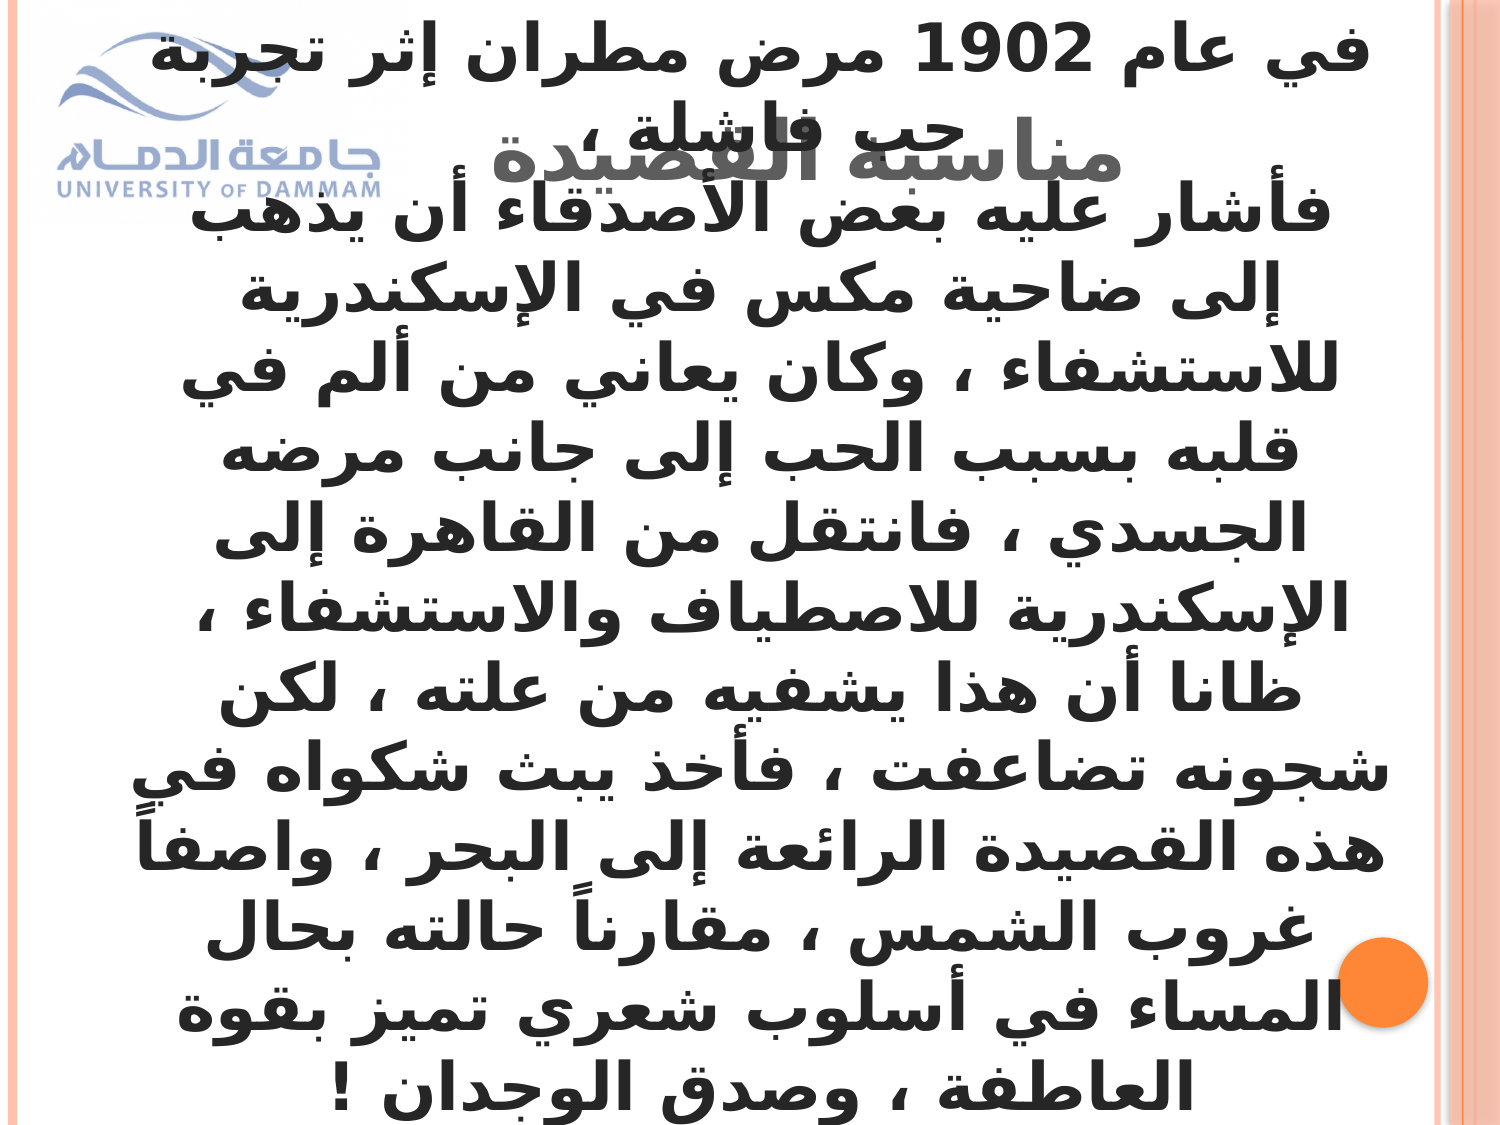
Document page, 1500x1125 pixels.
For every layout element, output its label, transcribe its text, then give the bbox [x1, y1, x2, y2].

picture [23, 0, 408, 225]
text_box في عام 1902 مرض مطران إثر تجربة حب فاشلة ، فأشار عليه بعض الأصدقاء أن يذهب إلى ضاحية مكس في الإسكندرية للاستشفاء ، وكان يعاني من ألم في قلبه بسبب الحب إلى جانب مرضه الجسدي ، فانتقل من القاهرة إلى الإسكندرية للاصطياف والاستشفاء ، ظانا أن هذا يشفيه من علته ، لكن شجونه تضاعفت ، فأخذ يبث شكواه في هذه القصيدة الرائعة إلى البحر ، واصفاً غروب الشمس ، مقارناً حالته بحال المساء في أسلوب شعري تميز بقوة العاطفة ، وصدق الوجدان ! [110, 265, 1413, 884]
text_box مناسبة القصيدة [413, 90, 1306, 205]
